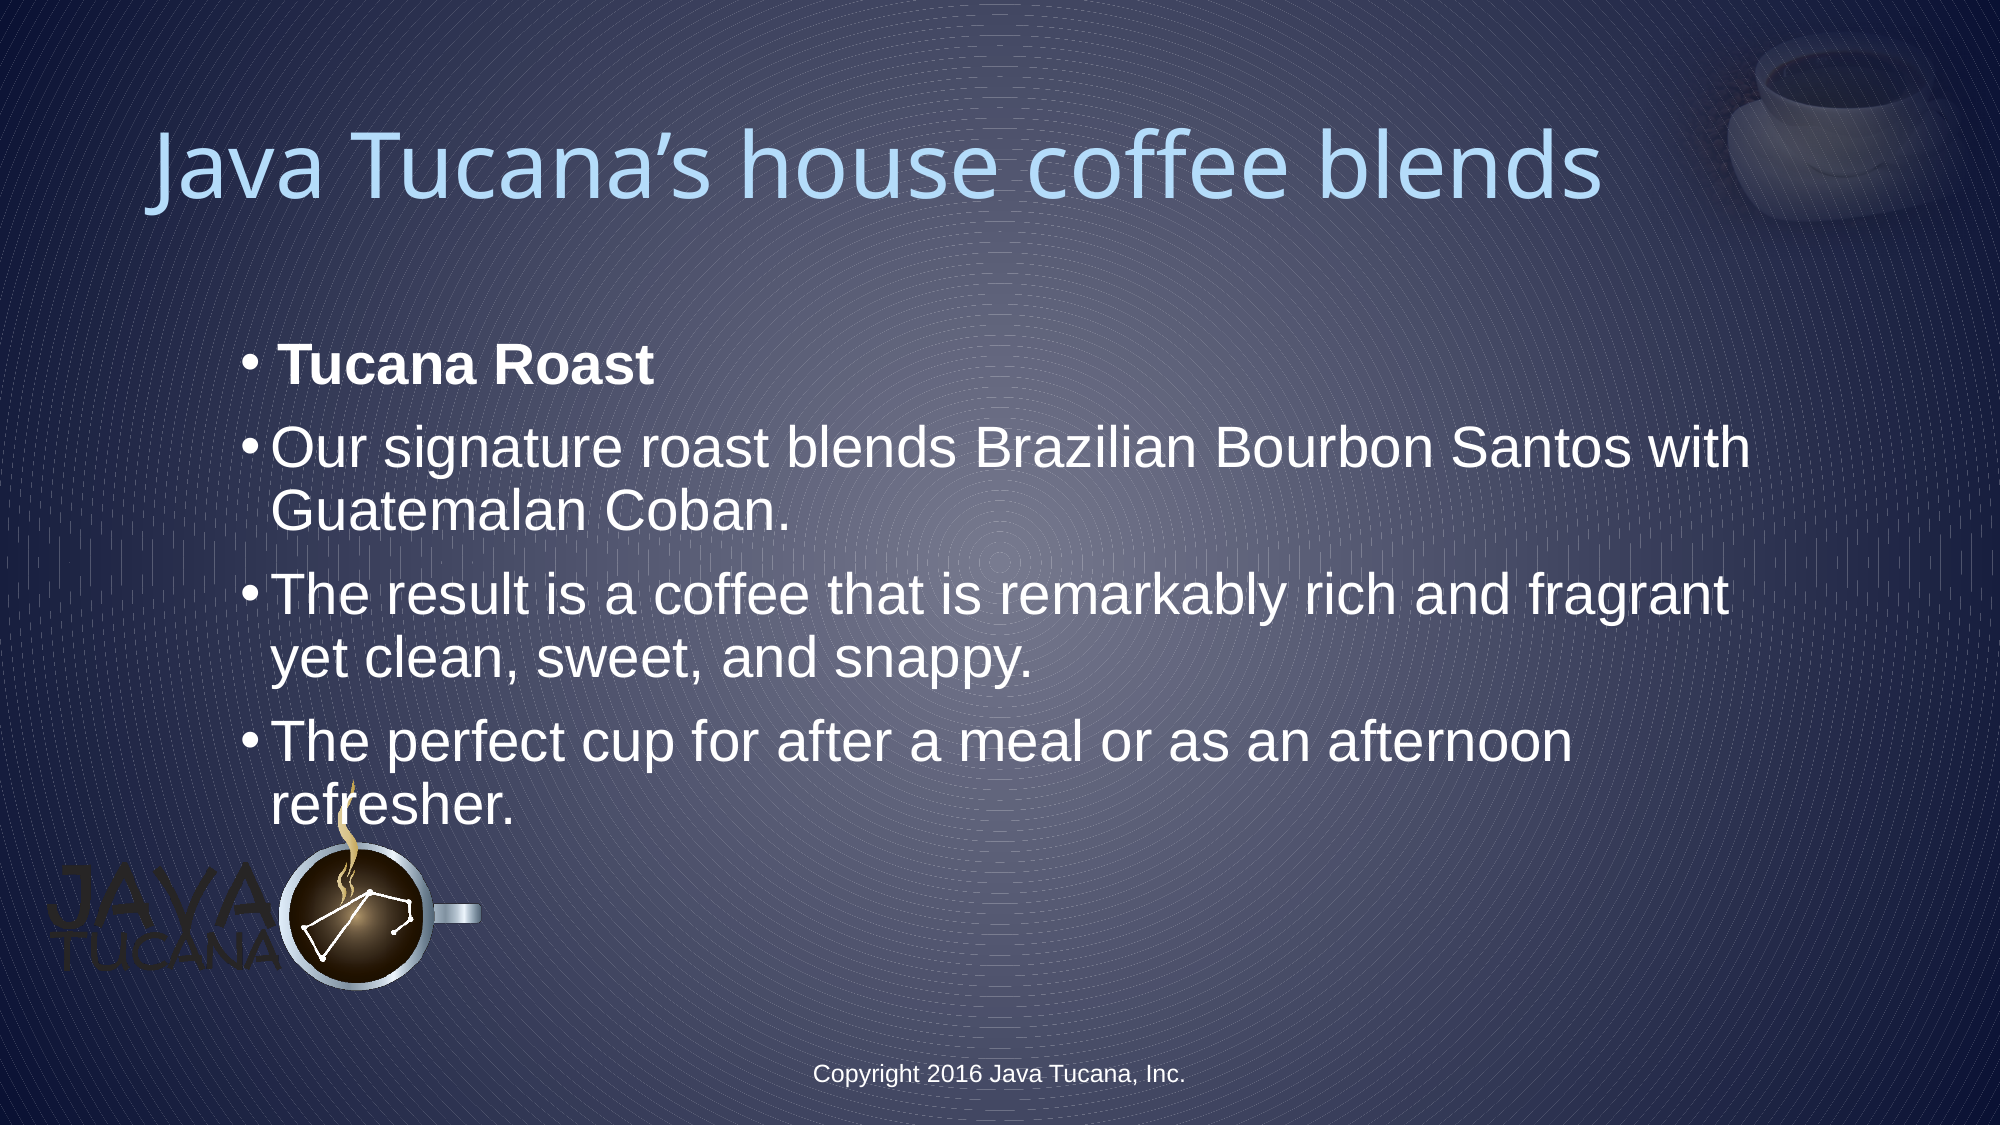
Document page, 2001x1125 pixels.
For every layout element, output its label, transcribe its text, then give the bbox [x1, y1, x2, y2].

picture [27, 774, 494, 1001]
list Tucana Roast Our signature roast blends Brazilian Bourbon Santos with Guatemalan Coban. The result is a coffee that is remarkably rich and fragrant yet clean, sweet, and snappy. The perfect cup for after a meal or as an afternoon refresher. [225, 326, 1785, 987]
footer Copyright 2016 Java Tucana, Inc. [662, 1042, 1338, 1103]
title Java Tucana’s house coffee blends [137, 59, 1863, 278]
